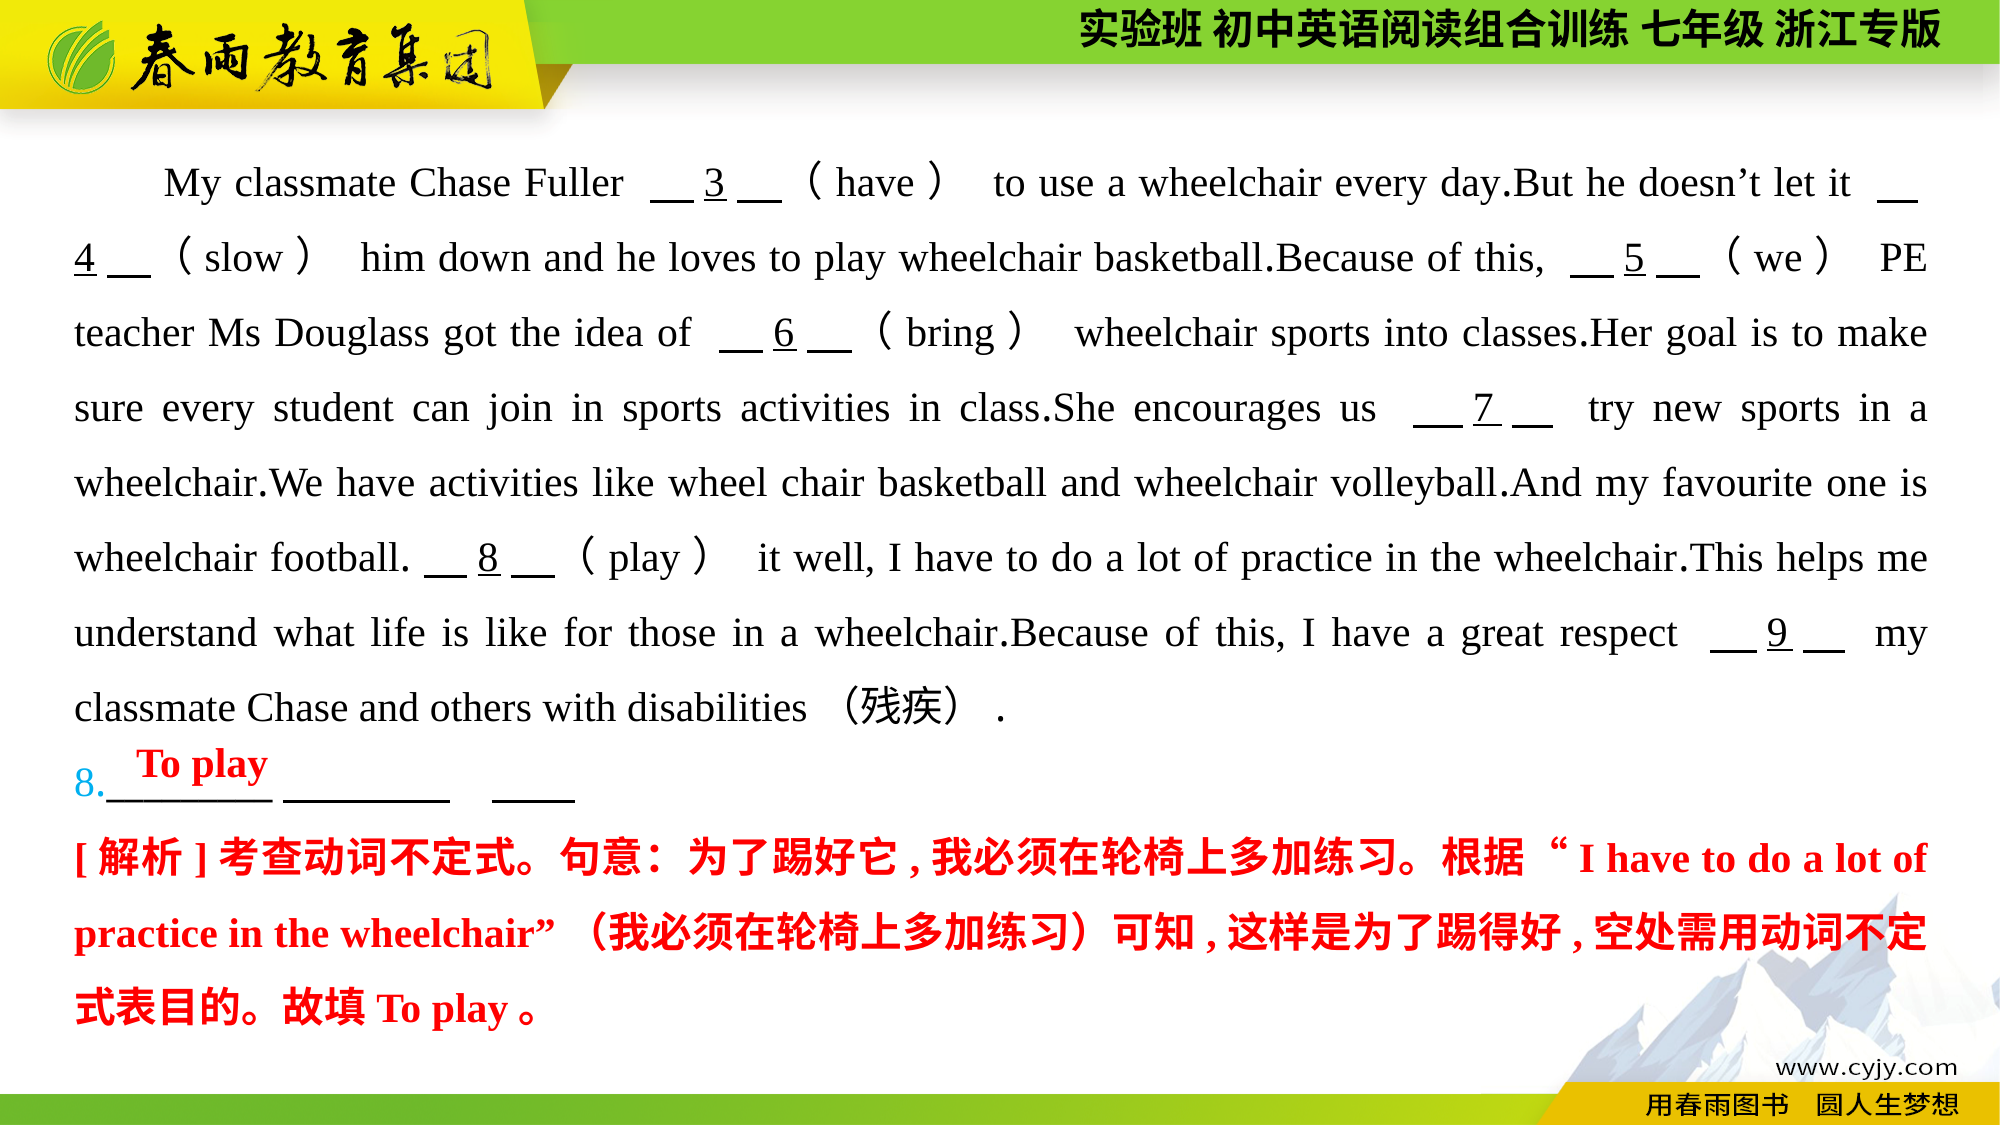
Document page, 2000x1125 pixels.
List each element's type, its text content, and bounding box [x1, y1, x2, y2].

text_box [解析]考查动词不定式。句意：为了踢好它,我必须在轮椅上多加练习。根据“I have to do a lot of practice in the wheelchair”（我必须在轮椅上多加练习）可知,这样是为了踢得好,空处需用动词不定式表目的。故填To play。 [59, 798, 1944, 1039]
text_box To play [121, 728, 284, 794]
list My classmate Chase Fuller 3 （have） to use a wheelchair every day.But he doesn’t let it 4 （slow） him down and he loves to play wheelchair basketball.Because of this, 5 （we） PE teacher Ms Douglass got the idea of 6 （bring） wheelchair sports into classes.Her goal is to make sure every student can join in sports activities in class.She encourages us 7 try new sports in a wheelchair.We have activities like wheel chair basketball and wheelchair volleyball.And my favourite one is wheelchair football. 8 （play） it well, I have to do a lot of practice in the wheelchair.This helps me understand what life is like for those in a wheelchair.Because of this, I have a great respect 9 my classmate Chase and others with disabilities（残疾）. 8._________ [59, 122, 1944, 798]
picture [0, 0, 2000, 1125]
